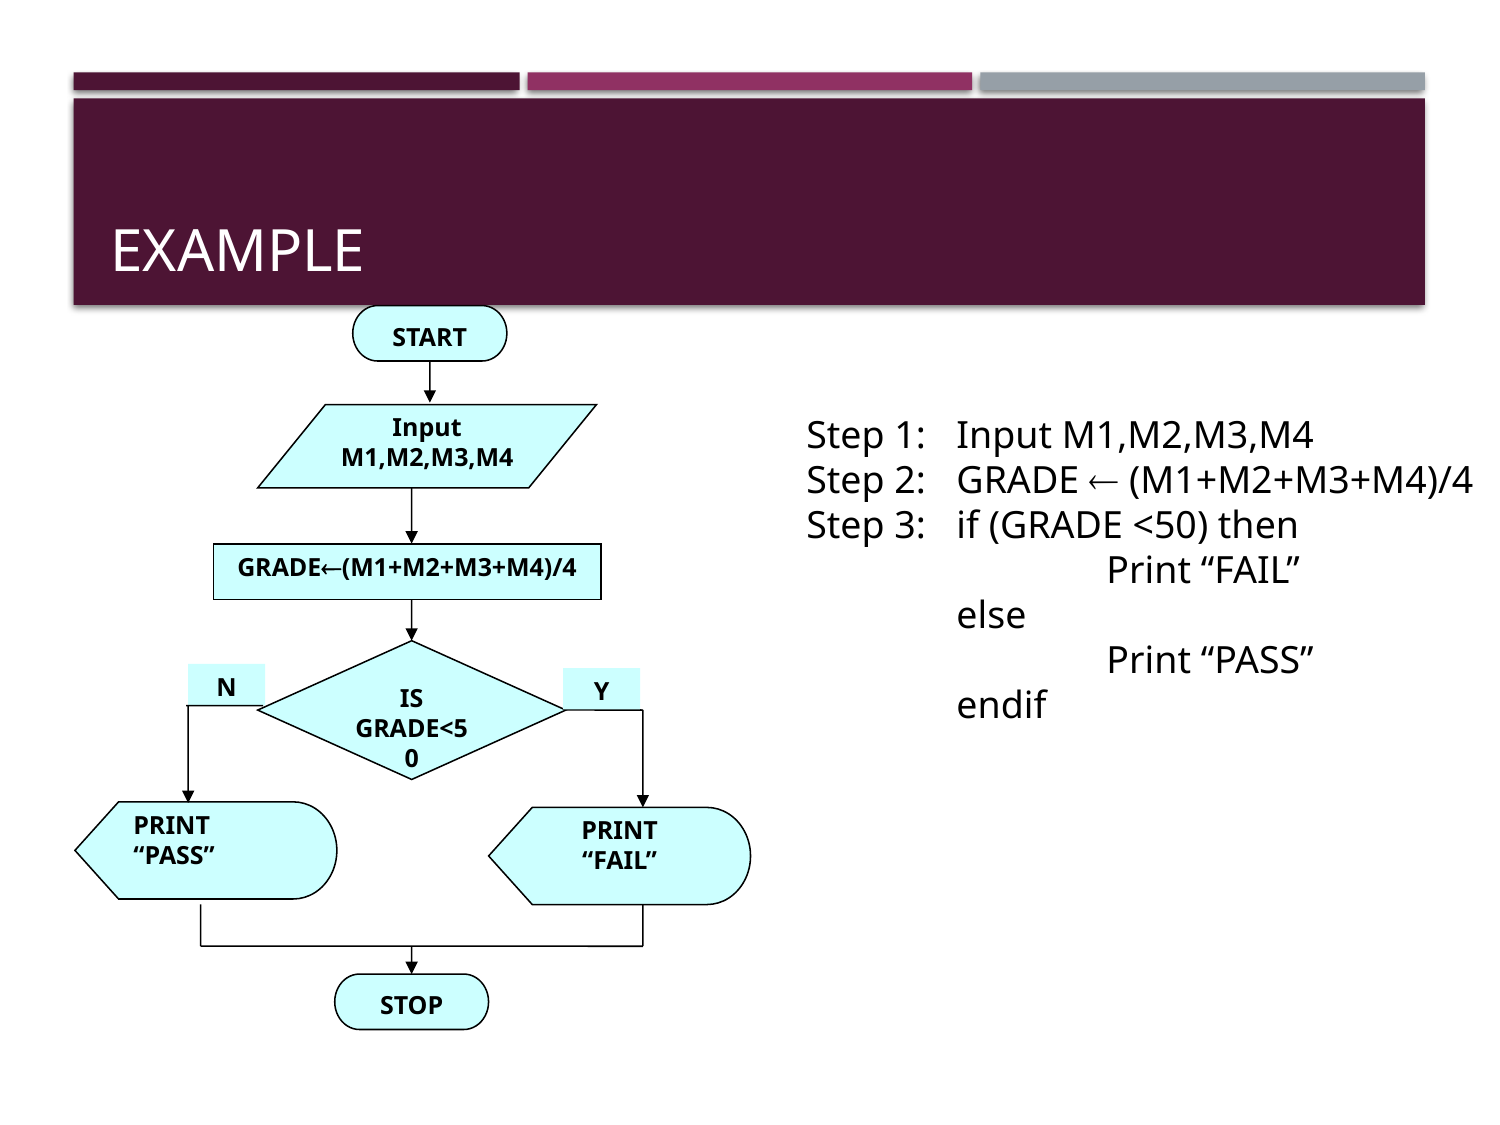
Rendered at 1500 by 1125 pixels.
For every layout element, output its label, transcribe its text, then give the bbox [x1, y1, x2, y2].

text_box Step 1: Input M1,M2,M3,M4 Step 2: GRADE  (M1+M2+M3+M4)/4 Step 3: if (GRADE <50) then Print “FAIL” else Print “PASS” endif [791, 403, 1500, 798]
text_box PRINT “PASS” [74, 801, 179, 899]
title Example [95, 112, 1406, 291]
text_box [874, 262, 1388, 323]
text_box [185, 305, 752, 1030]
